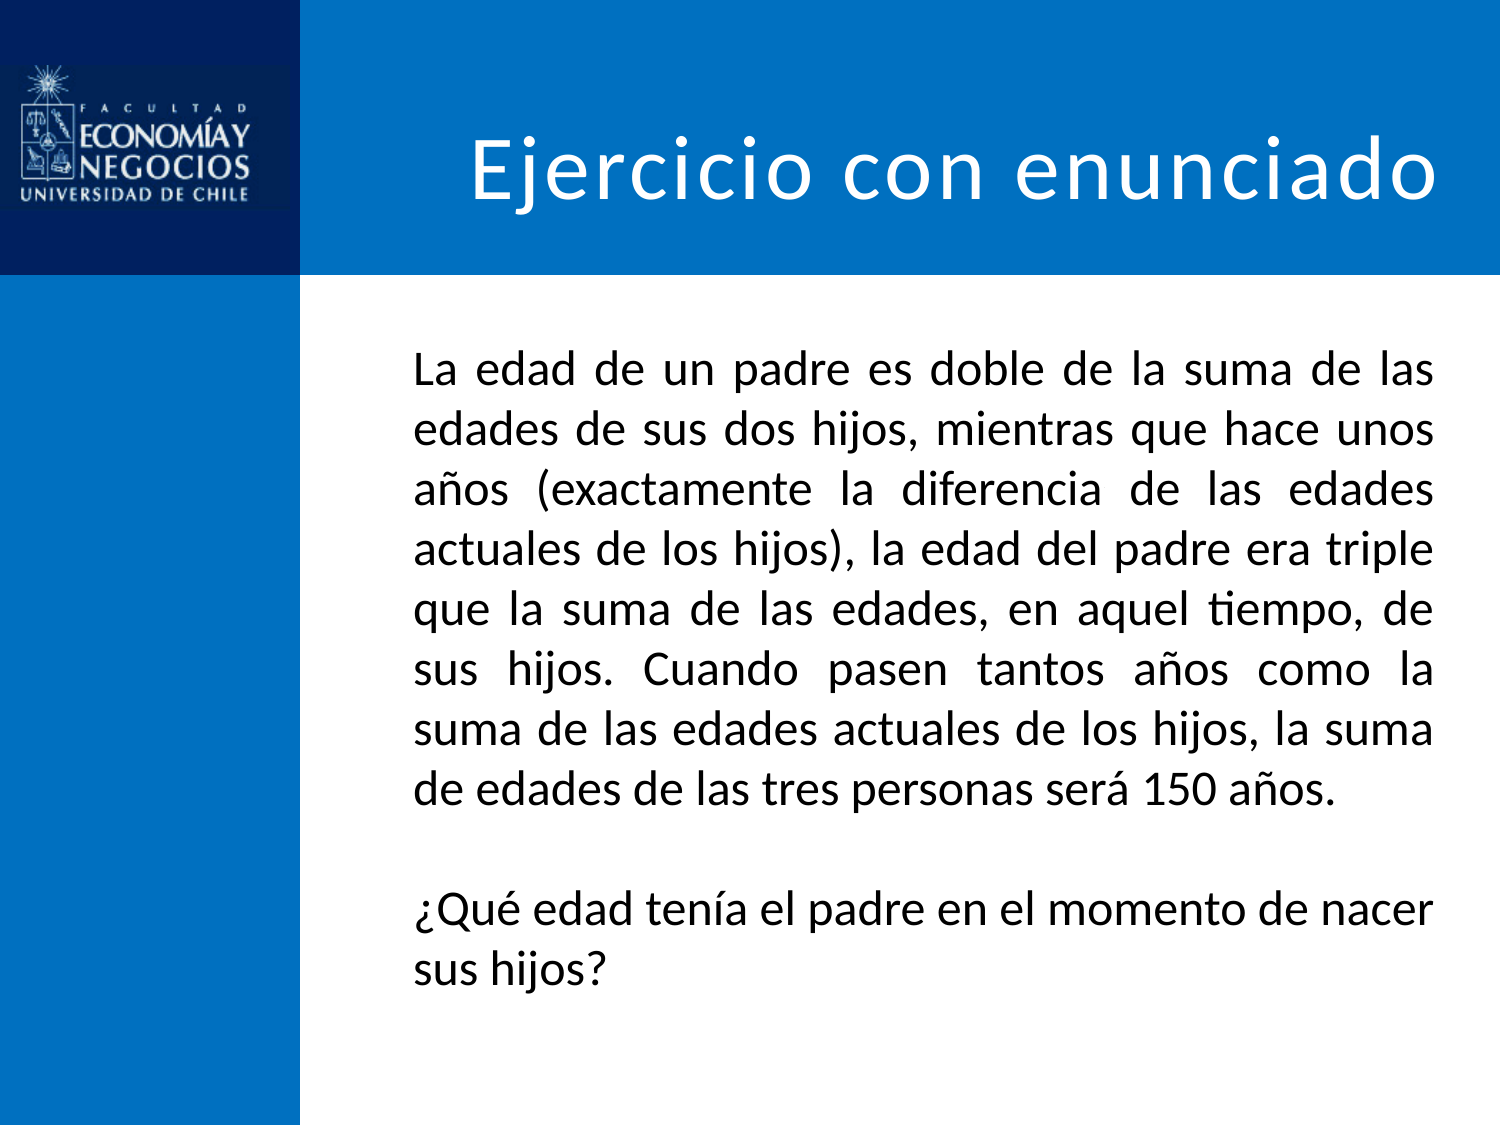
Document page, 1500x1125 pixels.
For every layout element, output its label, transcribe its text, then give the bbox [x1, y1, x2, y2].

text_box La edad de un padre es doble de la suma de las edades de sus dos hijos, mientras que hace unos años (exactamente la diferencia de las edades actuales de los hijos), la edad del padre era triple que la suma de las edades, en aquel tiempo, de sus hijos. Cuando pasen tantos años como la suma de las edades actuales de los hijos, la suma de edades de las tres personas será 150 años. ¿Qué edad tenía el padre en el momento de nacer sus hijos? [398, 328, 1450, 1003]
title Ejercicio con enunciado [281, 46, 1456, 279]
picture [0, 64, 290, 211]
